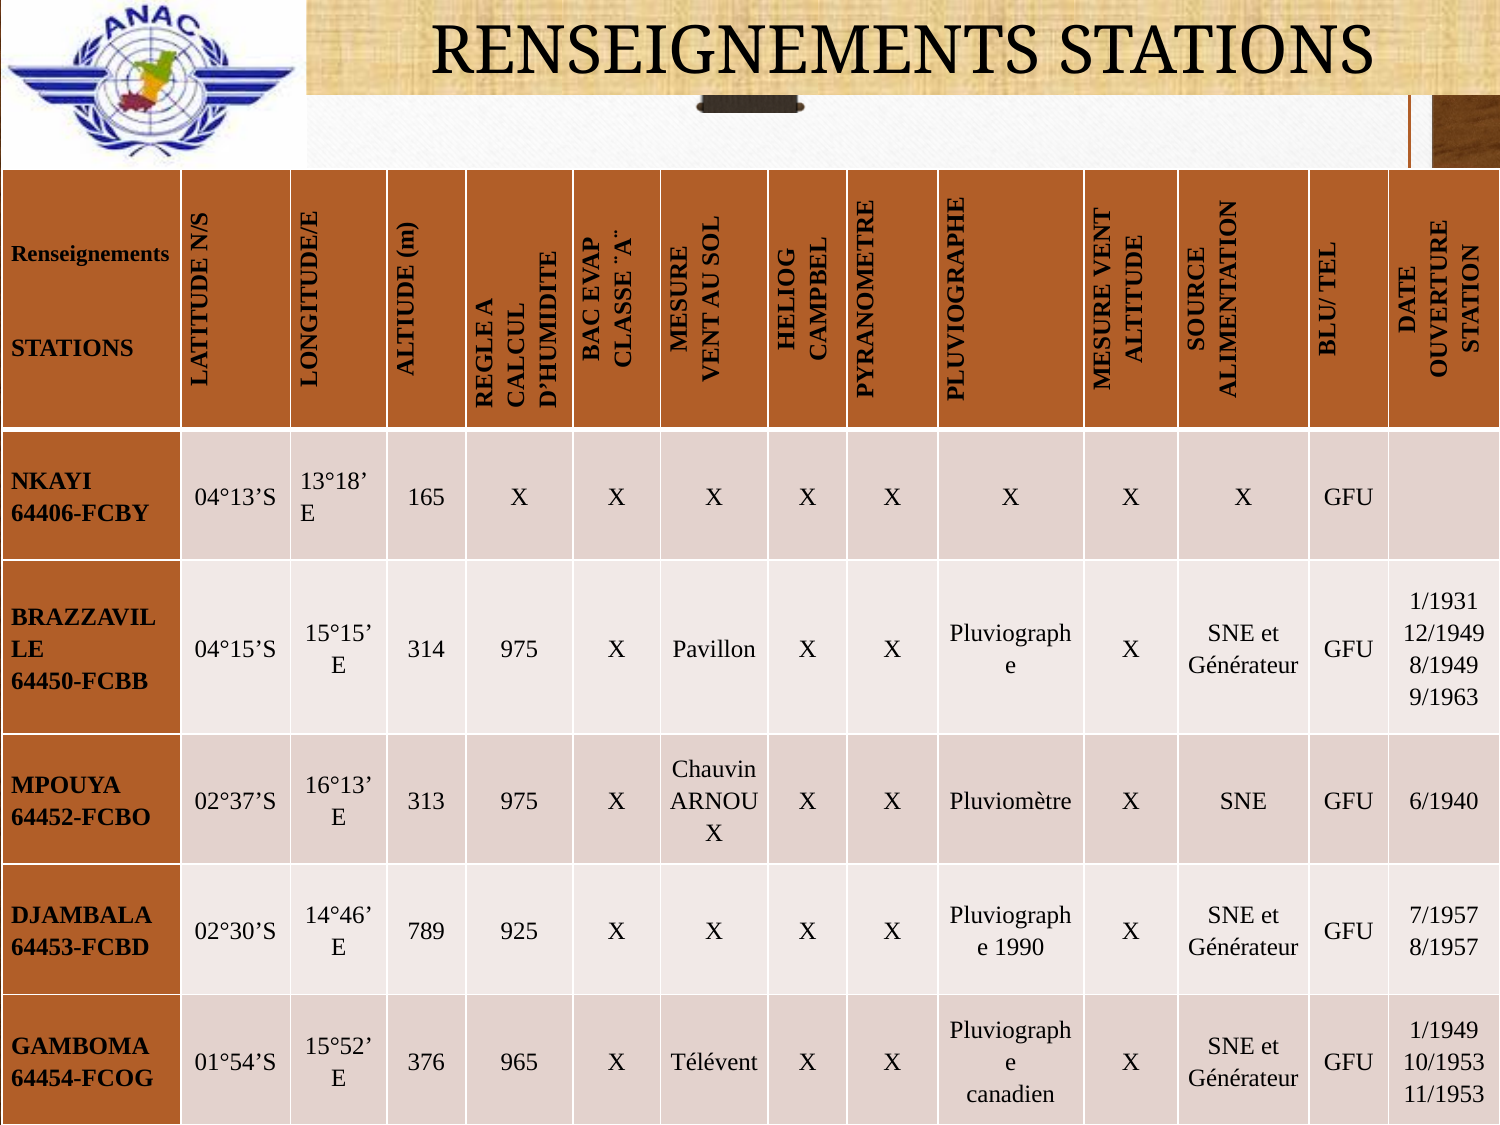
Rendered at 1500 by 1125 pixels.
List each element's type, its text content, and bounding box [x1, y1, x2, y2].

table_cell 6/1940 [1389, 735, 1499, 863]
table_header PYRANOMETRE [848, 170, 937, 427]
table_cell X [574, 735, 660, 863]
table_cell 1/1949 10/1953 11/1953 [1389, 995, 1499, 1124]
table_header MESURE VENT AU SOL [661, 170, 767, 427]
table_header BAC EVAP CLASSE ¨A¨ [574, 170, 660, 427]
table_cell BRAZZAVILLE 64450-FCBB [3, 561, 180, 733]
table_cell 15°52’E [291, 995, 386, 1124]
table_cell SNE et Générateur [1179, 561, 1308, 733]
table_cell GFU [1310, 432, 1388, 559]
table_header HELIOG CAMPBEL [769, 170, 846, 427]
table_cell 04°13’S [182, 432, 290, 559]
table_cell X [848, 995, 937, 1124]
table_cell GAMBOMA 64454-FCOG [3, 995, 180, 1124]
table_cell 7/1957 8/1957 [1389, 865, 1499, 994]
table_cell Chauvin ARNOUX [661, 735, 767, 863]
table_cell 975 [467, 735, 572, 863]
table_cell 16°13’E [291, 735, 386, 863]
table_header LATITUDE N/S [182, 170, 290, 427]
table_header ALTIUDE (m) [388, 170, 465, 427]
table_cell X [848, 561, 937, 733]
table_cell X [1085, 561, 1177, 733]
table_cell X [1085, 865, 1177, 994]
table_cell Pluviographe canadien [939, 995, 1083, 1124]
table_cell [1389, 432, 1499, 559]
table_cell X [848, 865, 937, 994]
picture [0, 0, 1408, 427]
table_header BLU/ TEL [1310, 170, 1388, 427]
table_cell SNE [1179, 735, 1308, 863]
table_cell X [939, 432, 1083, 559]
text_box RENSEIGNEMENTS STATIONS [307, 0, 1500, 96]
table_cell X [769, 995, 846, 1124]
table_cell X [467, 432, 572, 559]
table_cell X [661, 865, 767, 994]
picture [1411, 96, 1500, 168]
table_cell 975 [467, 561, 572, 733]
table_cell X [574, 995, 660, 1124]
table_cell NKAYI 64406-FCBY [3, 432, 180, 559]
table_cell MPOUYA 64452-FCBO [3, 735, 180, 863]
table_cell 02°37’S [182, 735, 290, 863]
table_cell X [574, 432, 660, 559]
table_cell 15°15’E [291, 561, 386, 733]
table_cell X [1085, 735, 1177, 863]
table_cell Pluviomètre [939, 735, 1083, 863]
table_cell GFU [1310, 995, 1388, 1124]
table_cell 314 [388, 561, 465, 733]
table_cell Télévent [661, 995, 767, 1124]
table_cell X [1085, 995, 1177, 1124]
table_cell 376 [388, 995, 465, 1124]
table_cell 13°18’E [291, 432, 386, 559]
table_cell 165 [388, 432, 465, 559]
table_cell X [769, 561, 846, 733]
table_header Renseignements STATIONS [3, 170, 180, 427]
table_cell SNE et Générateur [1179, 865, 1308, 994]
table_cell 04°15’S [182, 561, 290, 733]
table_cell 925 [467, 865, 572, 994]
table_cell 14°46’E [291, 865, 386, 994]
table_cell Pluviographe [939, 561, 1083, 733]
table_header LONGITUDE/E [291, 170, 386, 427]
table_cell X [1179, 432, 1308, 559]
table_header REGLE A CALCUL D’HUMIDITE [467, 170, 572, 427]
table_header PLUVIOGRAPHE [939, 170, 1083, 427]
table_cell GFU [1310, 735, 1388, 863]
table_cell Pavillon [661, 561, 767, 733]
table_cell GFU [1310, 561, 1388, 733]
table_cell 02°30’S [182, 865, 290, 994]
table_cell 1/1931 12/1949 8/1949 9/1963 [1389, 561, 1499, 733]
table_cell X [769, 865, 846, 994]
table_header MESURE VENT ALTITUDE [1085, 170, 1177, 427]
table_cell 789 [388, 865, 465, 994]
table_cell X [574, 561, 660, 733]
table_cell SNE et Générateur [1179, 995, 1308, 1124]
table_cell DJAMBALA 64453-FCBD [3, 865, 180, 994]
table_cell 313 [388, 735, 465, 863]
table_cell Pluviographe 1990 [939, 865, 1083, 994]
table_cell 01°54’S [182, 995, 290, 1124]
table_cell X [848, 432, 937, 559]
table_cell X [769, 432, 846, 559]
table_cell X [848, 735, 937, 863]
table_cell GFU [1310, 865, 1388, 994]
table_cell X [574, 865, 660, 994]
table_cell X [661, 432, 767, 559]
table_header DATE OUVERTURE STATION [1389, 170, 1499, 427]
table_cell X [1085, 432, 1177, 559]
table_cell 965 [467, 995, 572, 1124]
table_cell X [769, 735, 846, 863]
table_header SOURCE ALIMENTATION [1179, 170, 1308, 427]
